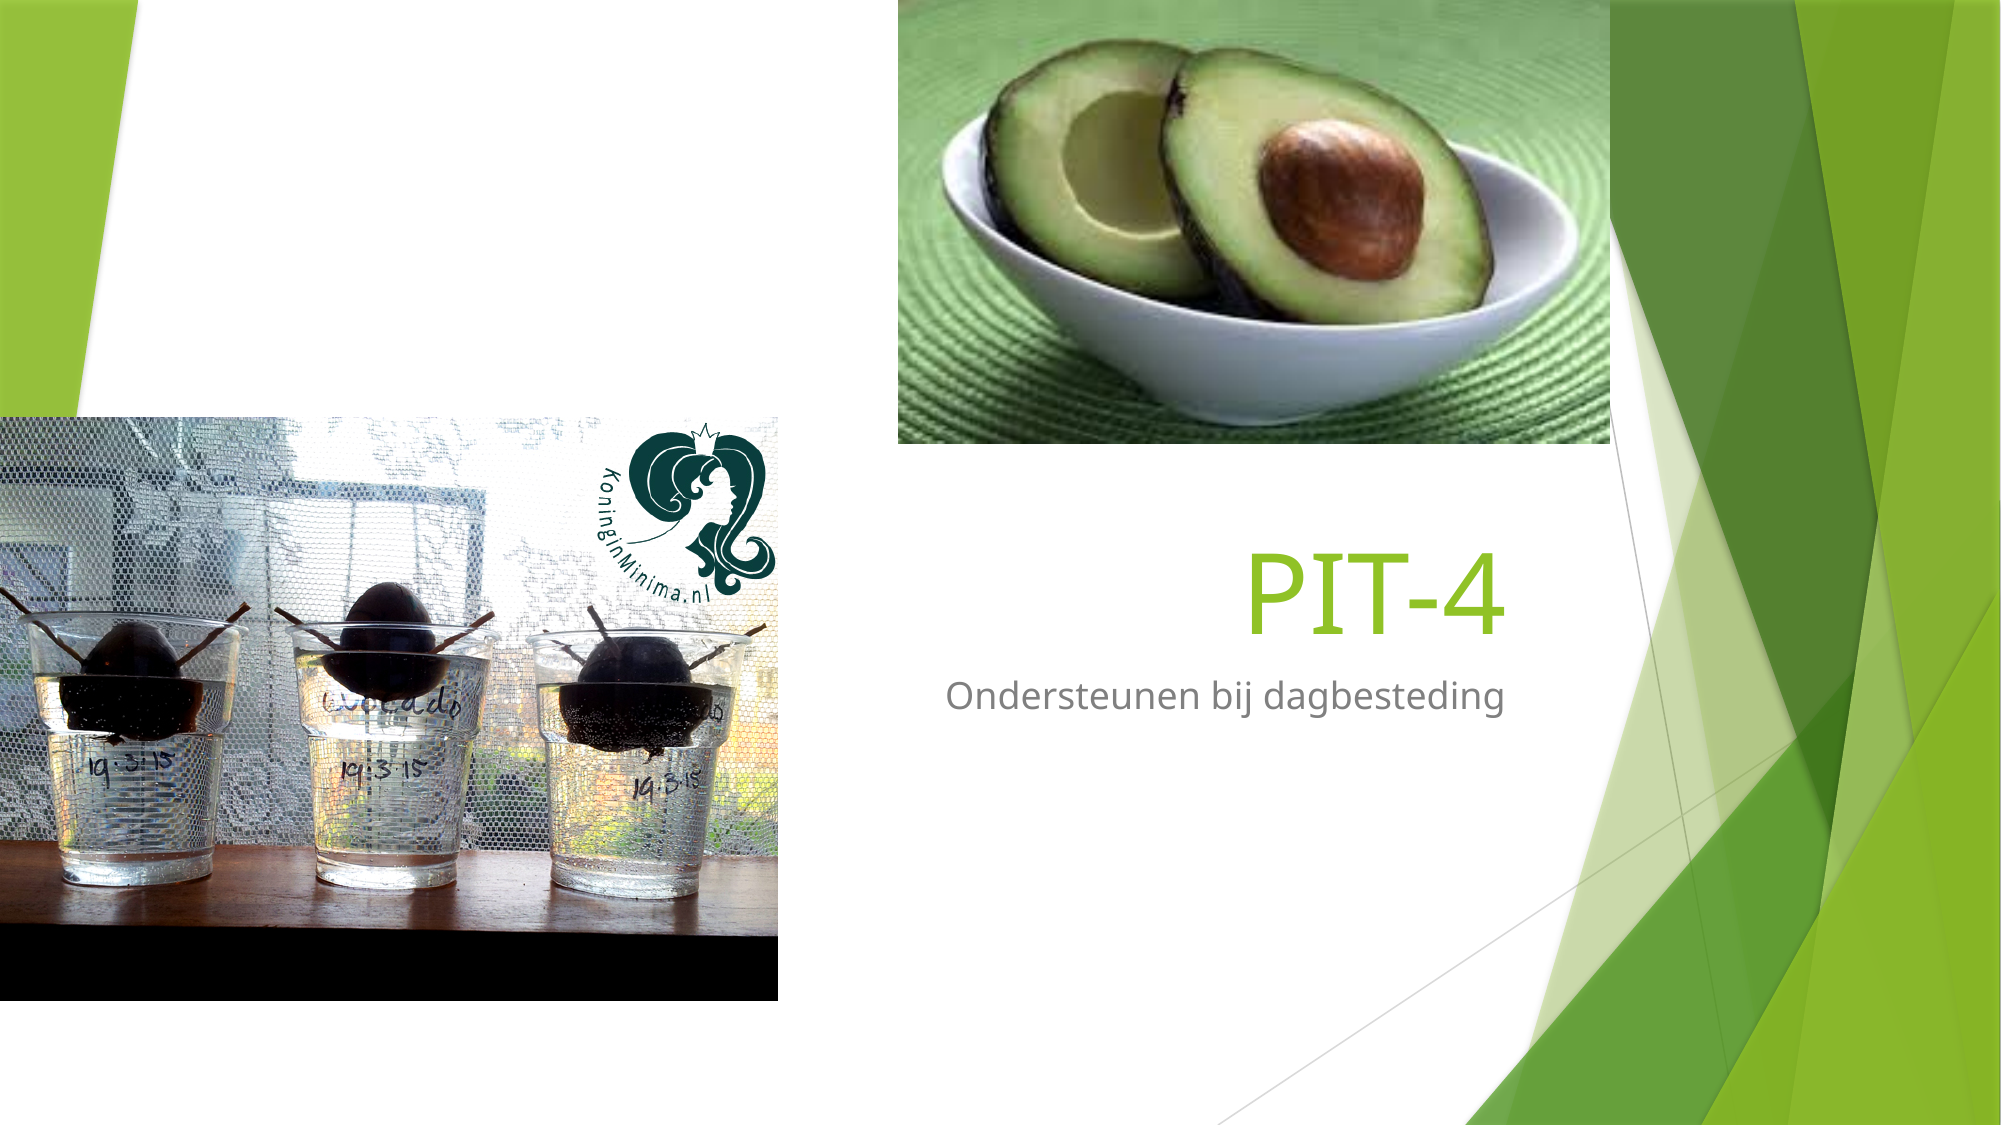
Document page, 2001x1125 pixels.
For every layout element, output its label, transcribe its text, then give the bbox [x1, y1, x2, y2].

title PIT-4 [247, 394, 1522, 664]
picture [897, 0, 1611, 445]
picture [0, 417, 778, 1002]
subtitle Ondersteunen bij dagbesteding [782, 664, 1522, 845]
